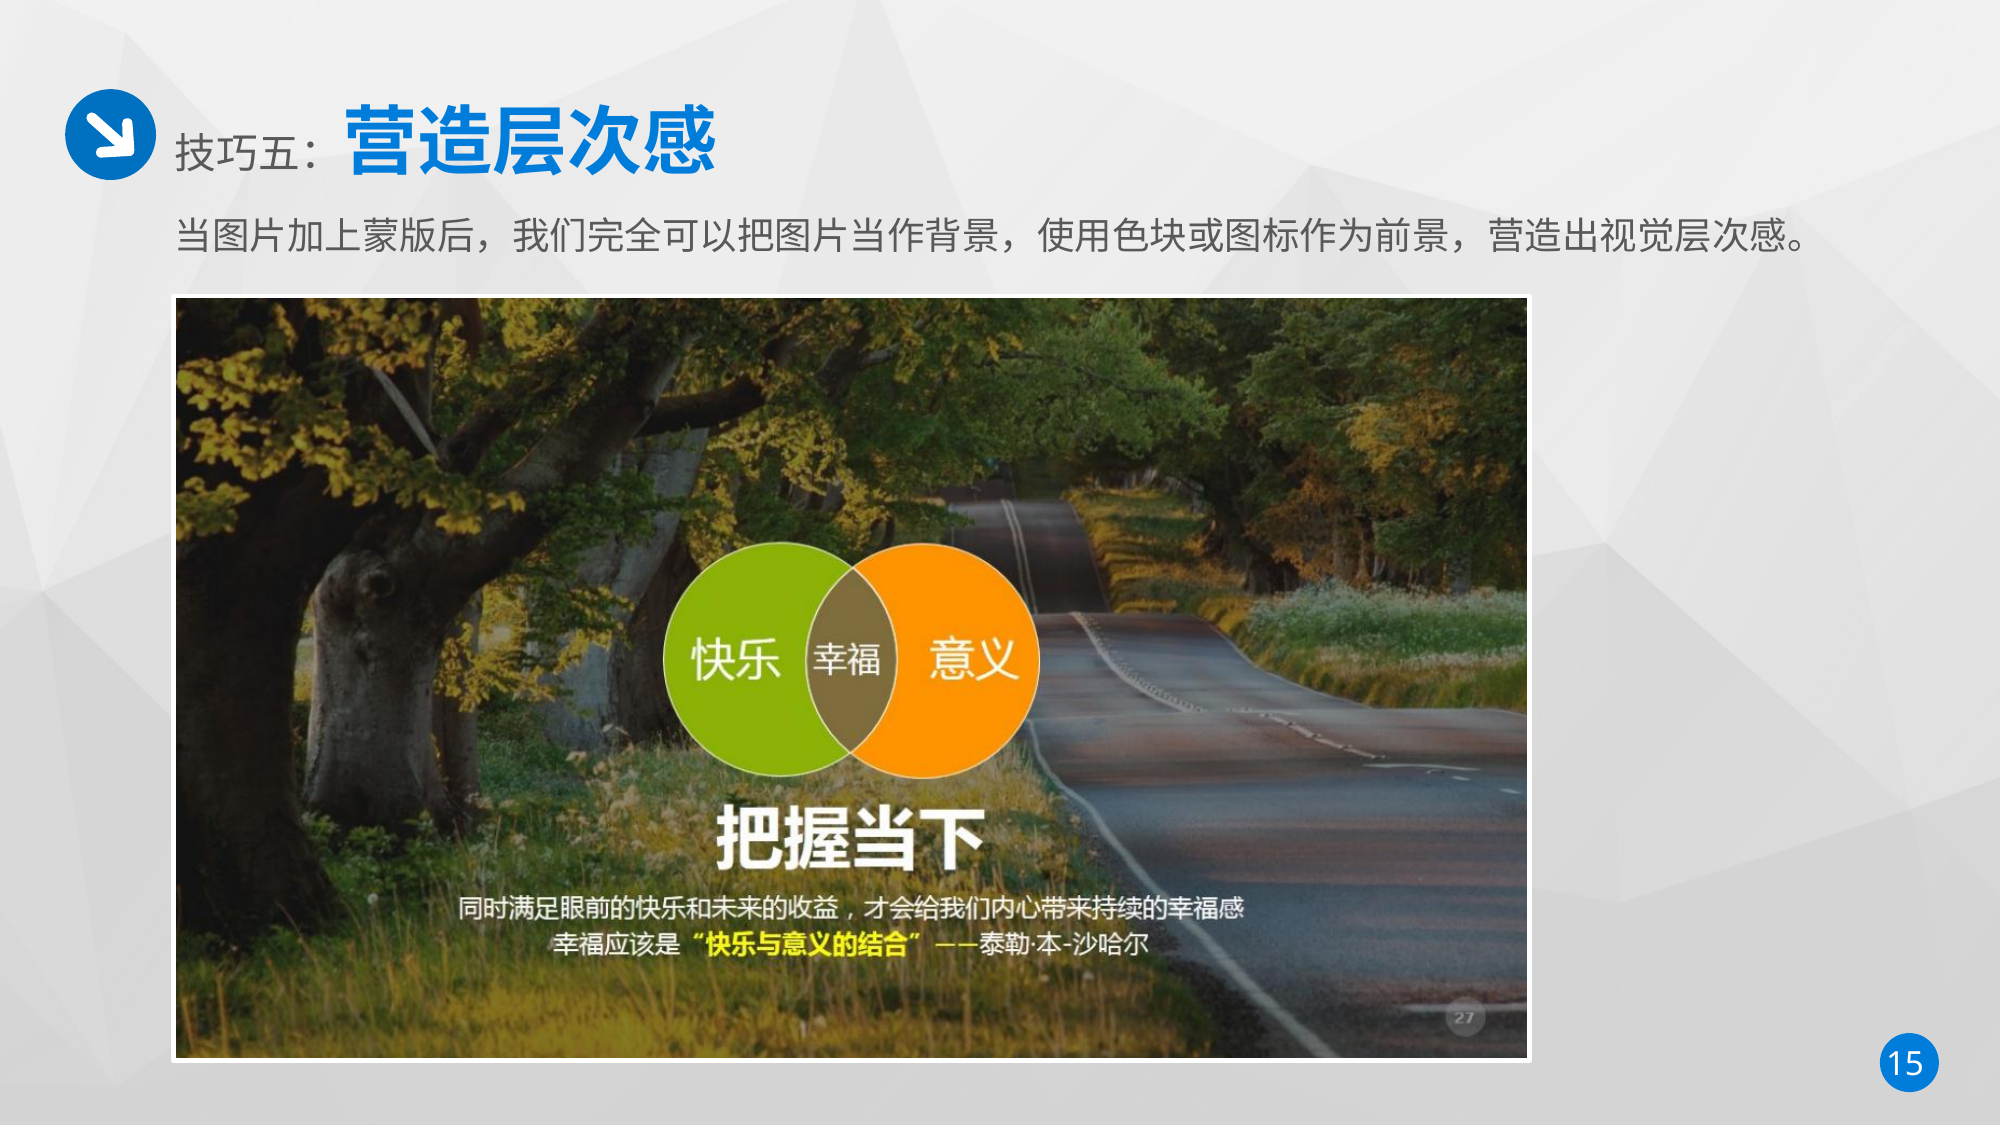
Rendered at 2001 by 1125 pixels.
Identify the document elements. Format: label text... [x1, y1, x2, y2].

text_box 当图片加上蒙版后，我们完全可以把图片当作背景，使用色块或图标作为前景，营造出视觉层次感。 [160, 192, 1948, 265]
text_box 技巧五：营造层次感 [160, 86, 782, 191]
picture [0, 0, 2000, 1125]
